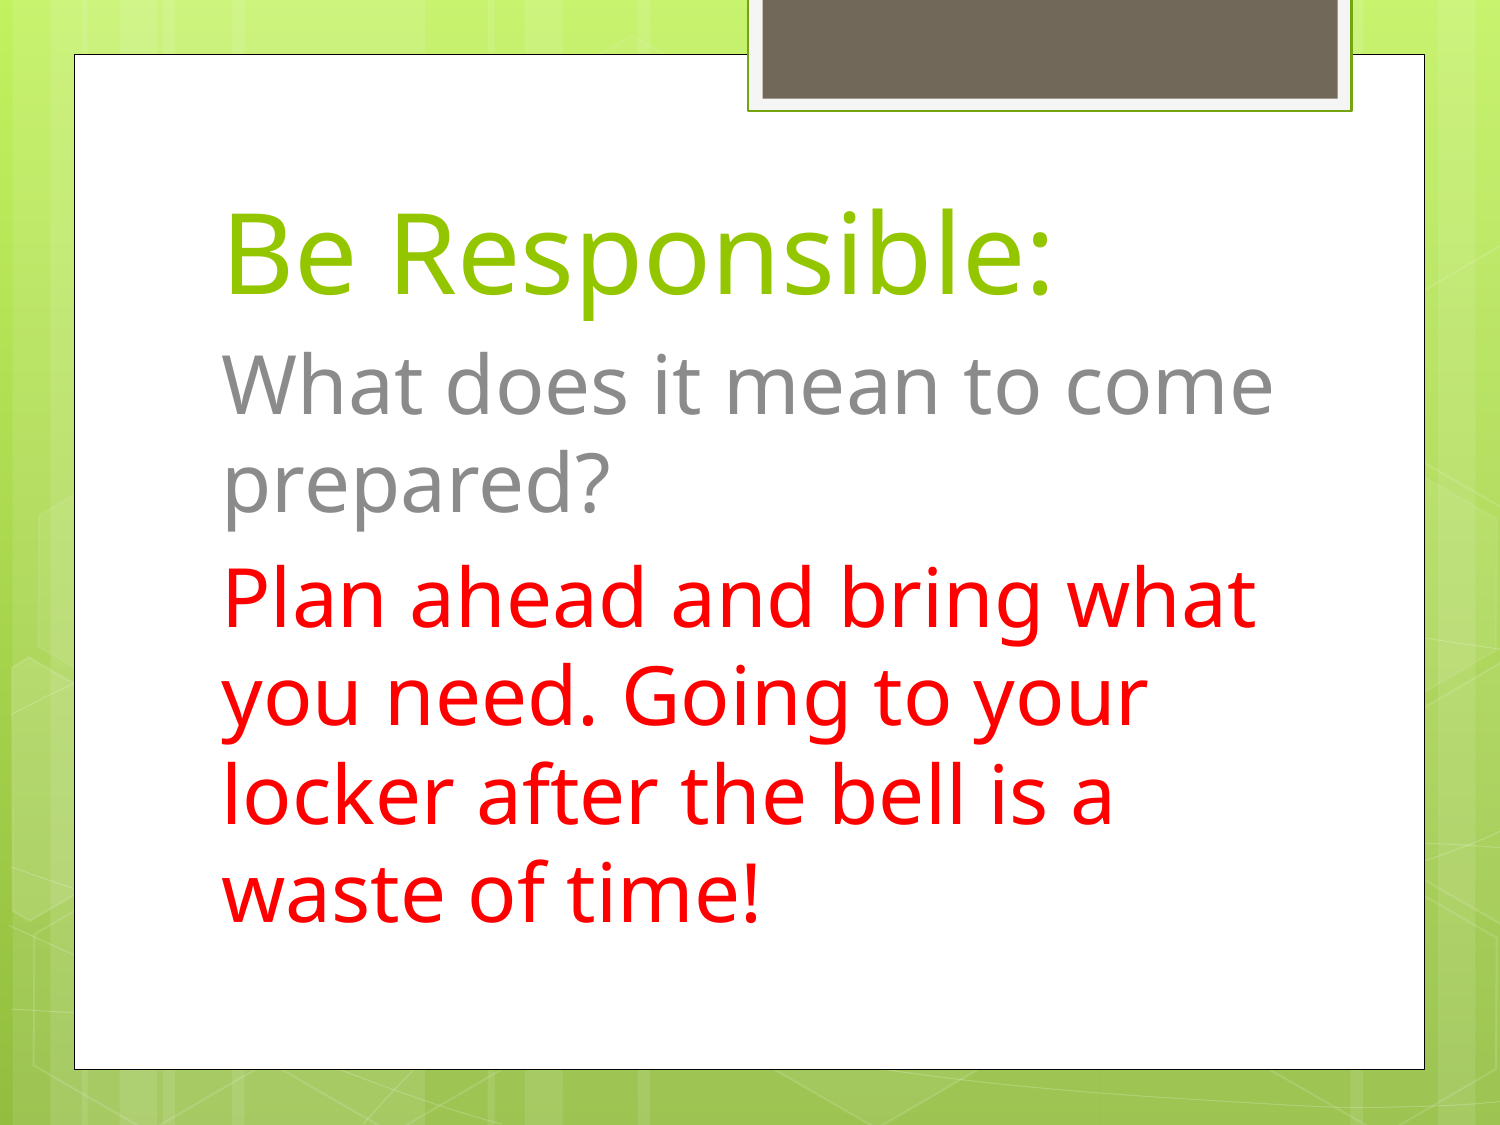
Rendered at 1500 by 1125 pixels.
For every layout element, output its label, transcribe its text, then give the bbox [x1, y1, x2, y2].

title Be Responsible: [206, 174, 1296, 324]
list What does it mean to come prepared? Plan ahead and bring what you need. Going to your locker after the bell is a waste of time! [206, 324, 1296, 950]
